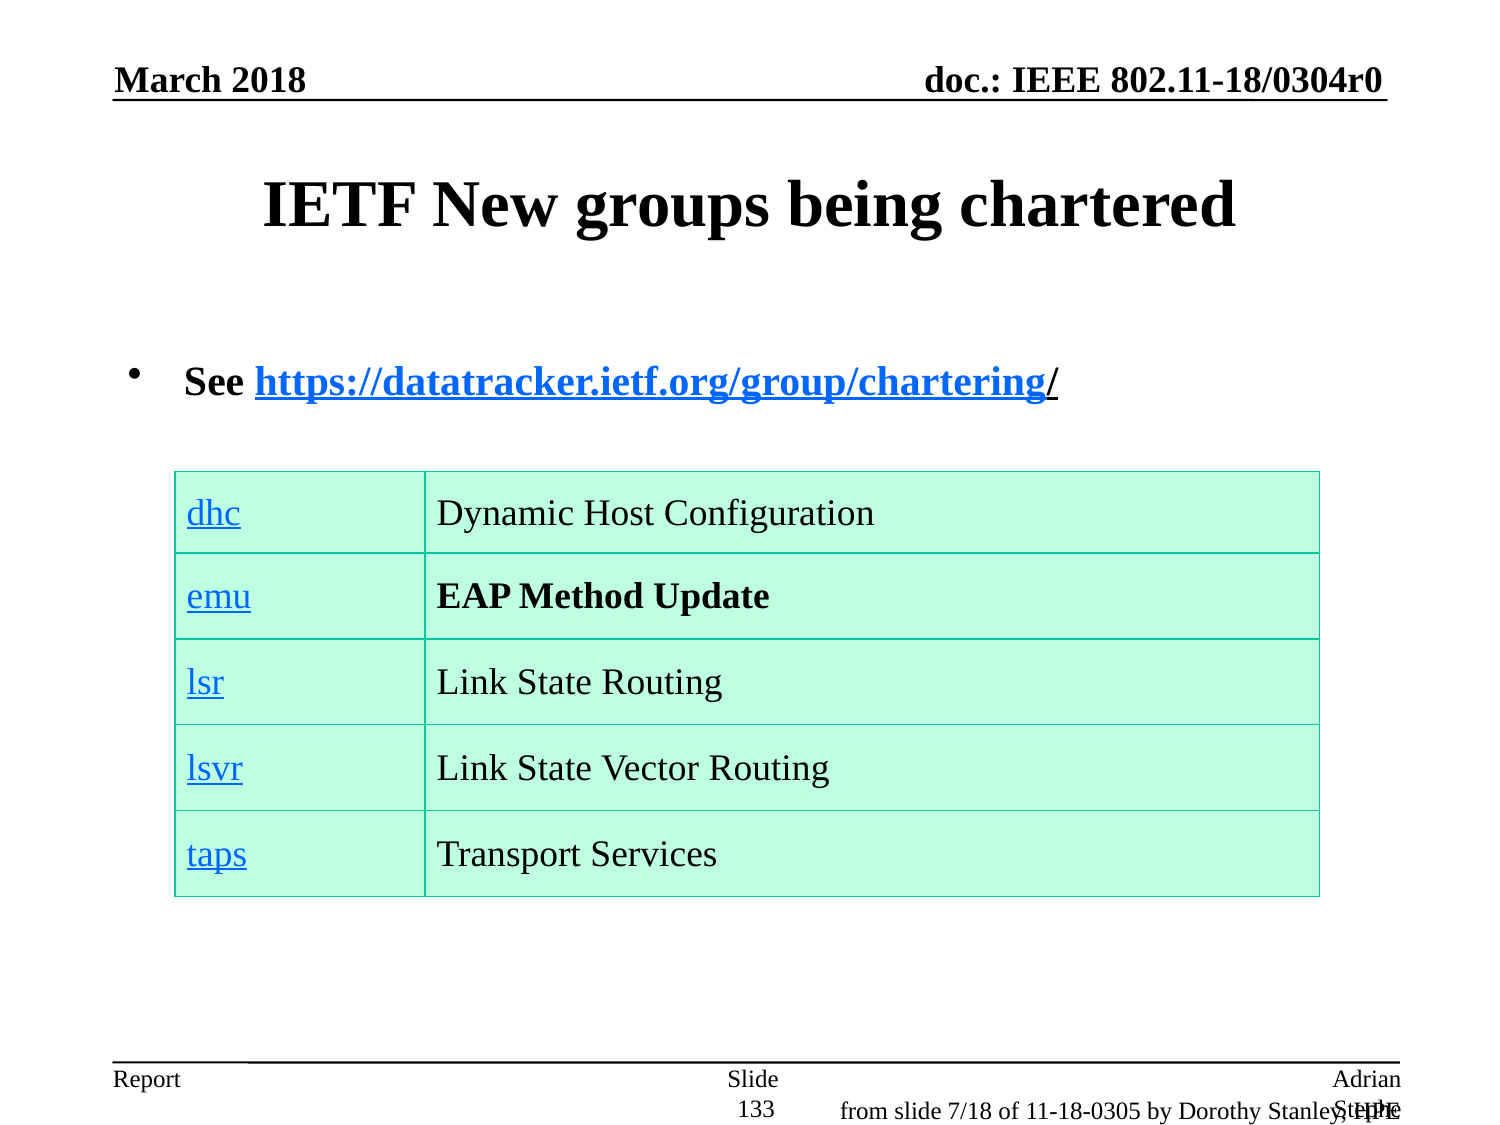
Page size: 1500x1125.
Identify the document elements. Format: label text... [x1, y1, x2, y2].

table_header dhc [176, 472, 424, 552]
footer Adrian Stephens, Intel Corporation [1324, 1061, 1402, 1087]
table_cell taps [176, 811, 424, 896]
table_cell Link State Routing [426, 640, 1319, 724]
table_cell lsr [176, 640, 424, 724]
table_cell Transport Services [426, 811, 1319, 896]
text_box from slide 7/18 of 11-18-0305 by Dorothy Stanley, HPE [343, 1087, 1417, 1125]
slide_number Slide 133 [711, 1061, 801, 1093]
table_cell emu [176, 554, 424, 638]
title IETF New groups being chartered [112, 112, 1388, 287]
table_cell EAP Method Update [426, 554, 1319, 638]
list See https://datatracker.ietf.org/group/chartering/ [112, 287, 1450, 1050]
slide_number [114, 54, 374, 101]
table_header Dynamic Host Configuration [426, 472, 1319, 552]
table_cell lsvr [176, 725, 424, 810]
table_cell Link State Vector Routing [426, 725, 1319, 810]
